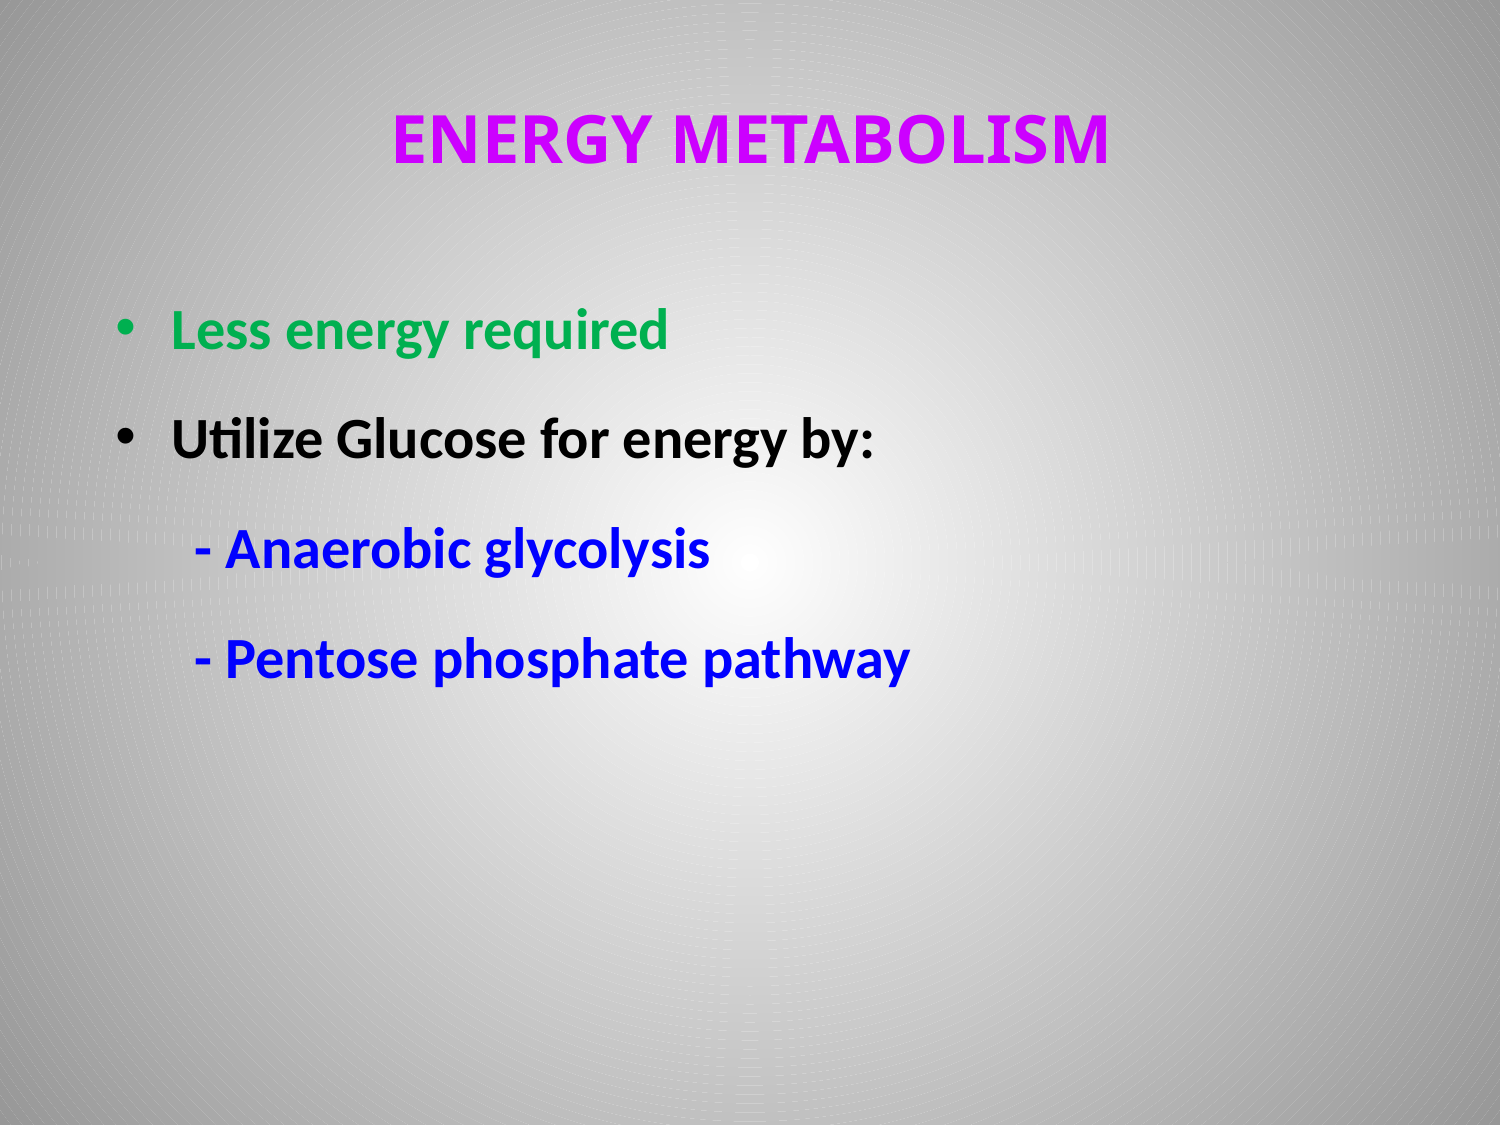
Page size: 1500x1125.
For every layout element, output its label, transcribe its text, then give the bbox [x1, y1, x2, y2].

title ENERGY METABOLISM [76, 42, 1427, 231]
list Less energy required Utilize Glucose for energy by: - Anaerobic glycolysis - Pentose phosphate pathway [100, 255, 1414, 1125]
